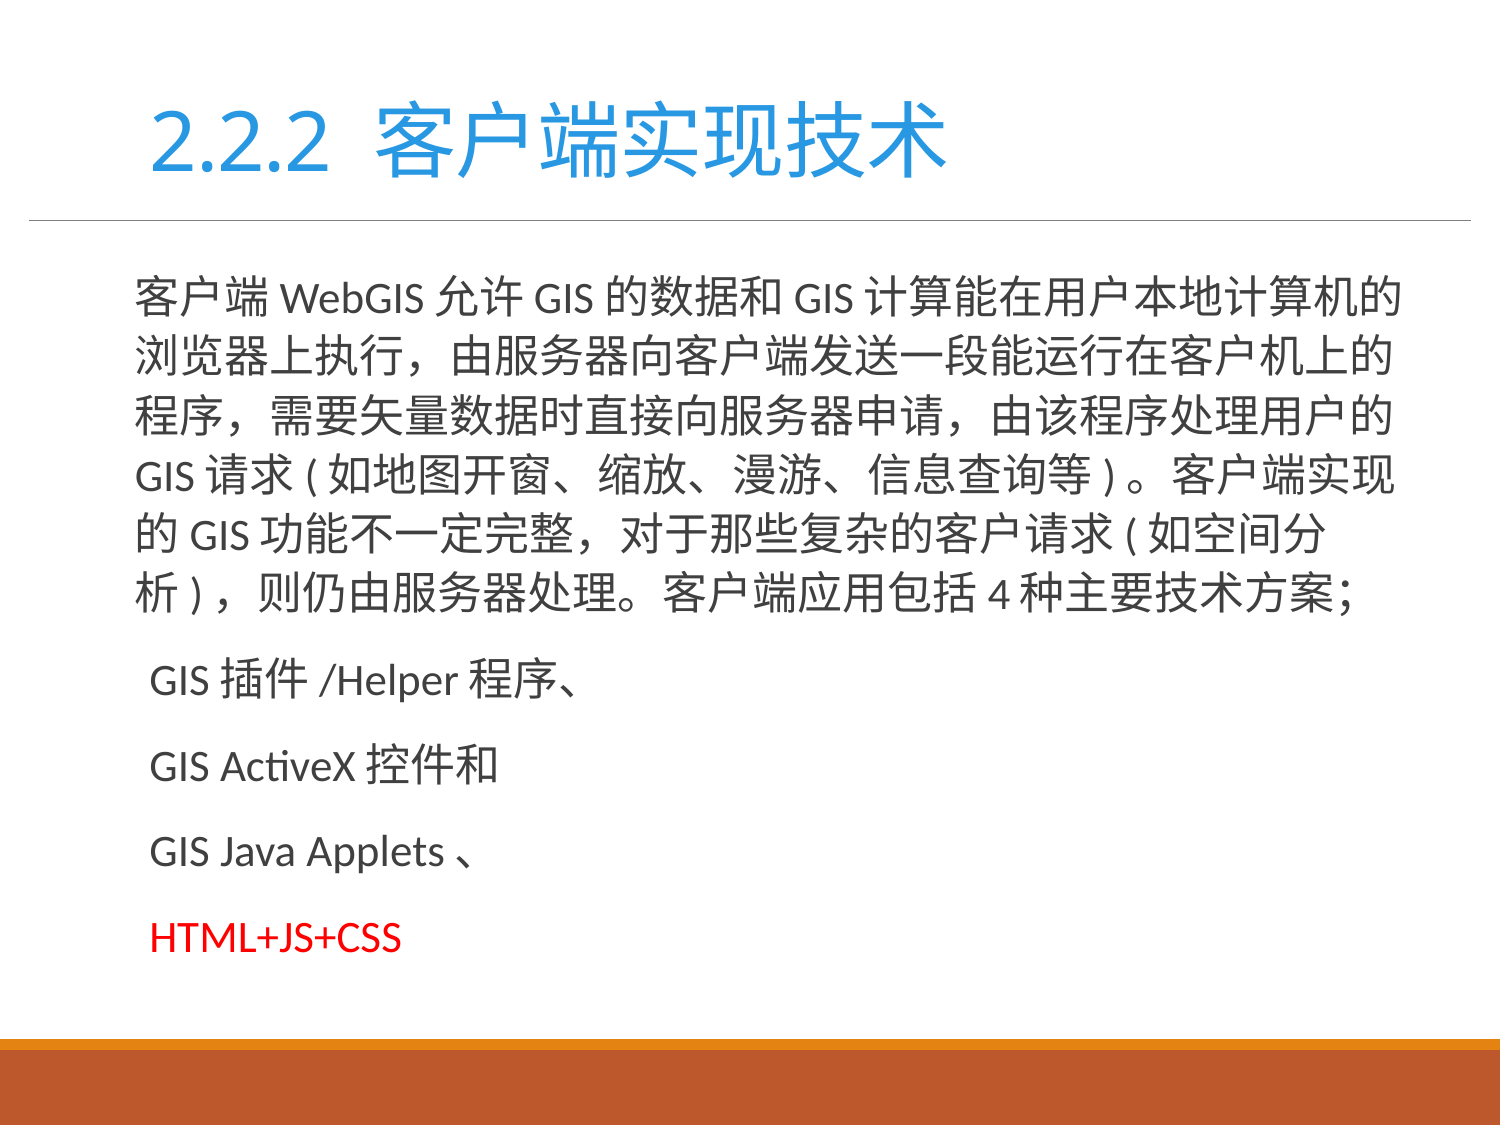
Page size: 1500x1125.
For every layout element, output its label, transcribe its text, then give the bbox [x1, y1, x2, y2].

title 2.2.2 客户端实现技术 [134, 47, 1373, 197]
list 客户端WebGIS允许GIS的数据和GIS计算能在用户本地计算机的浏览器上执行，由服务器向客户端发送一段能运行在客户机上的程序，需要矢量数据时直接向服务器申请，由该程序处理用户的GIS请求(如地图开窗、缩放、漫游、信息查询等)。客户端实现的GIS功能不一定完整，对于那些复杂的客户请求(如空间分析)，则仍由服务器处理。客户端应用包括4种主要技术方案； GIS插件/Helper程序、 GIS ActiveX控件和 GIS Java Applets、 HTML+JS+CSS [134, 255, 1436, 976]
